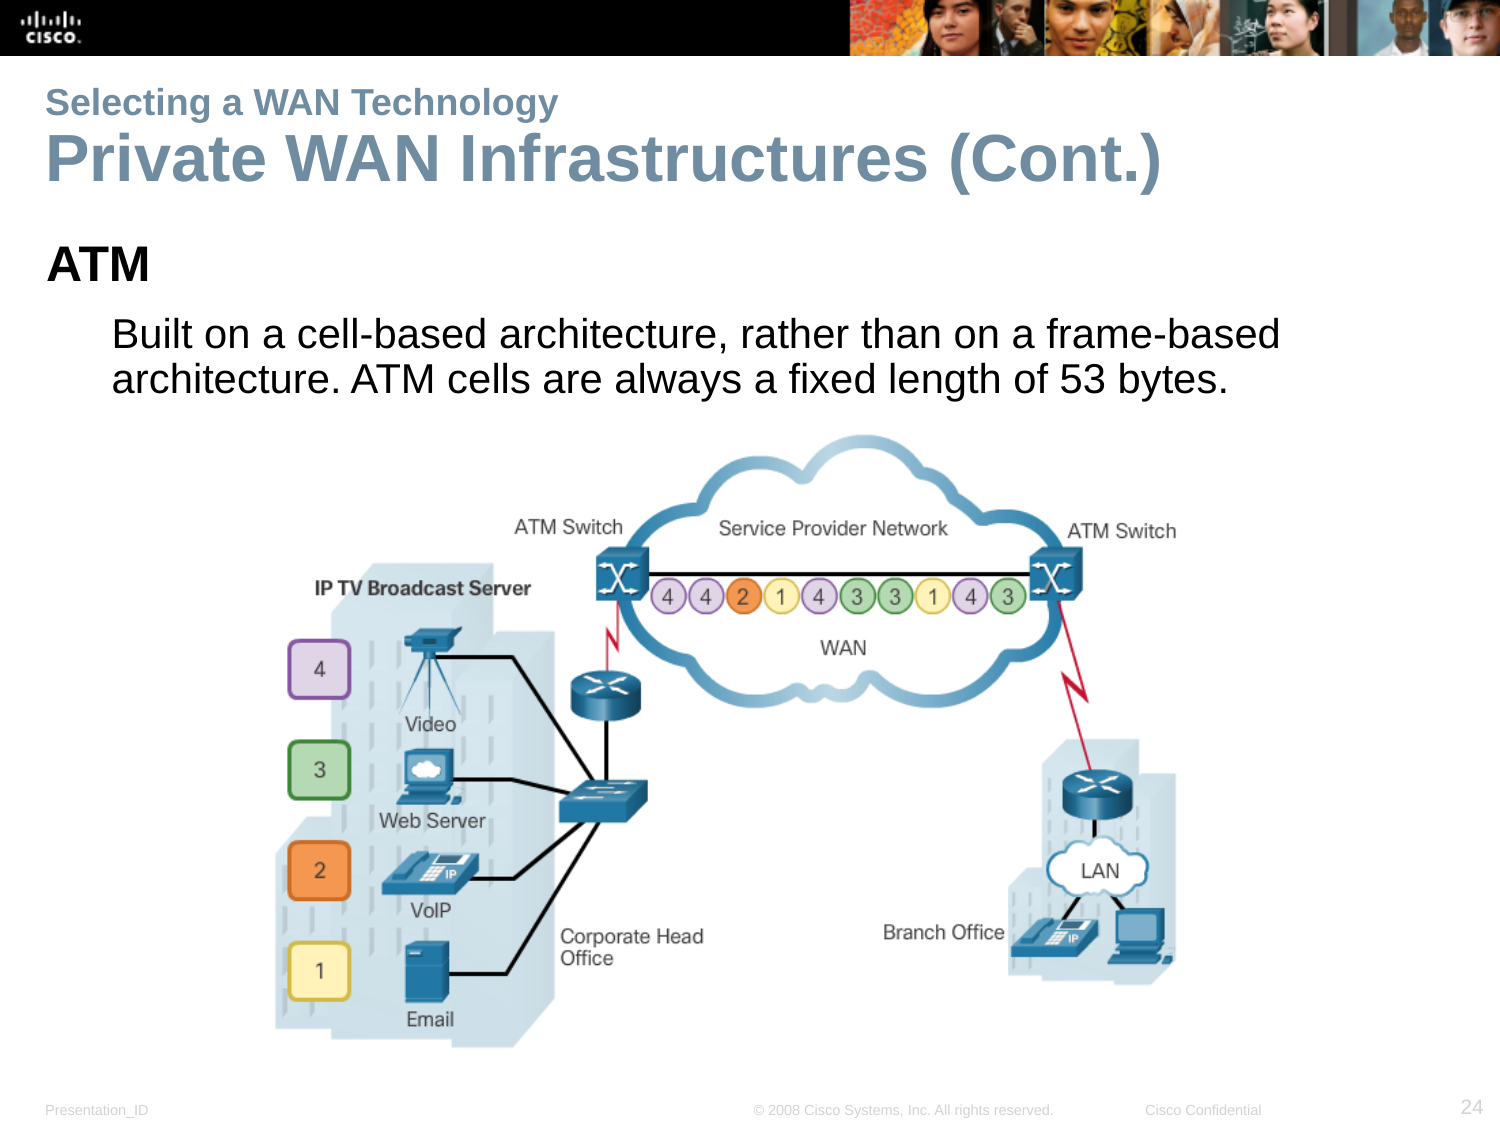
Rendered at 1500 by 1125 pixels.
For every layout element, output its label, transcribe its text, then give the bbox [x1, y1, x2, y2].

picture [259, 424, 1212, 1067]
text_box ATM [31, 230, 470, 300]
text_box Built on a cell-based architecture, rather than on a frame-based architecture. ATM cells are always a fixed length of 53 bytes. [96, 305, 1400, 411]
title Selecting a WAN Technology Private WAN Infrastructures (Cont.) [31, 64, 1471, 203]
picture [0, 0, 1500, 56]
